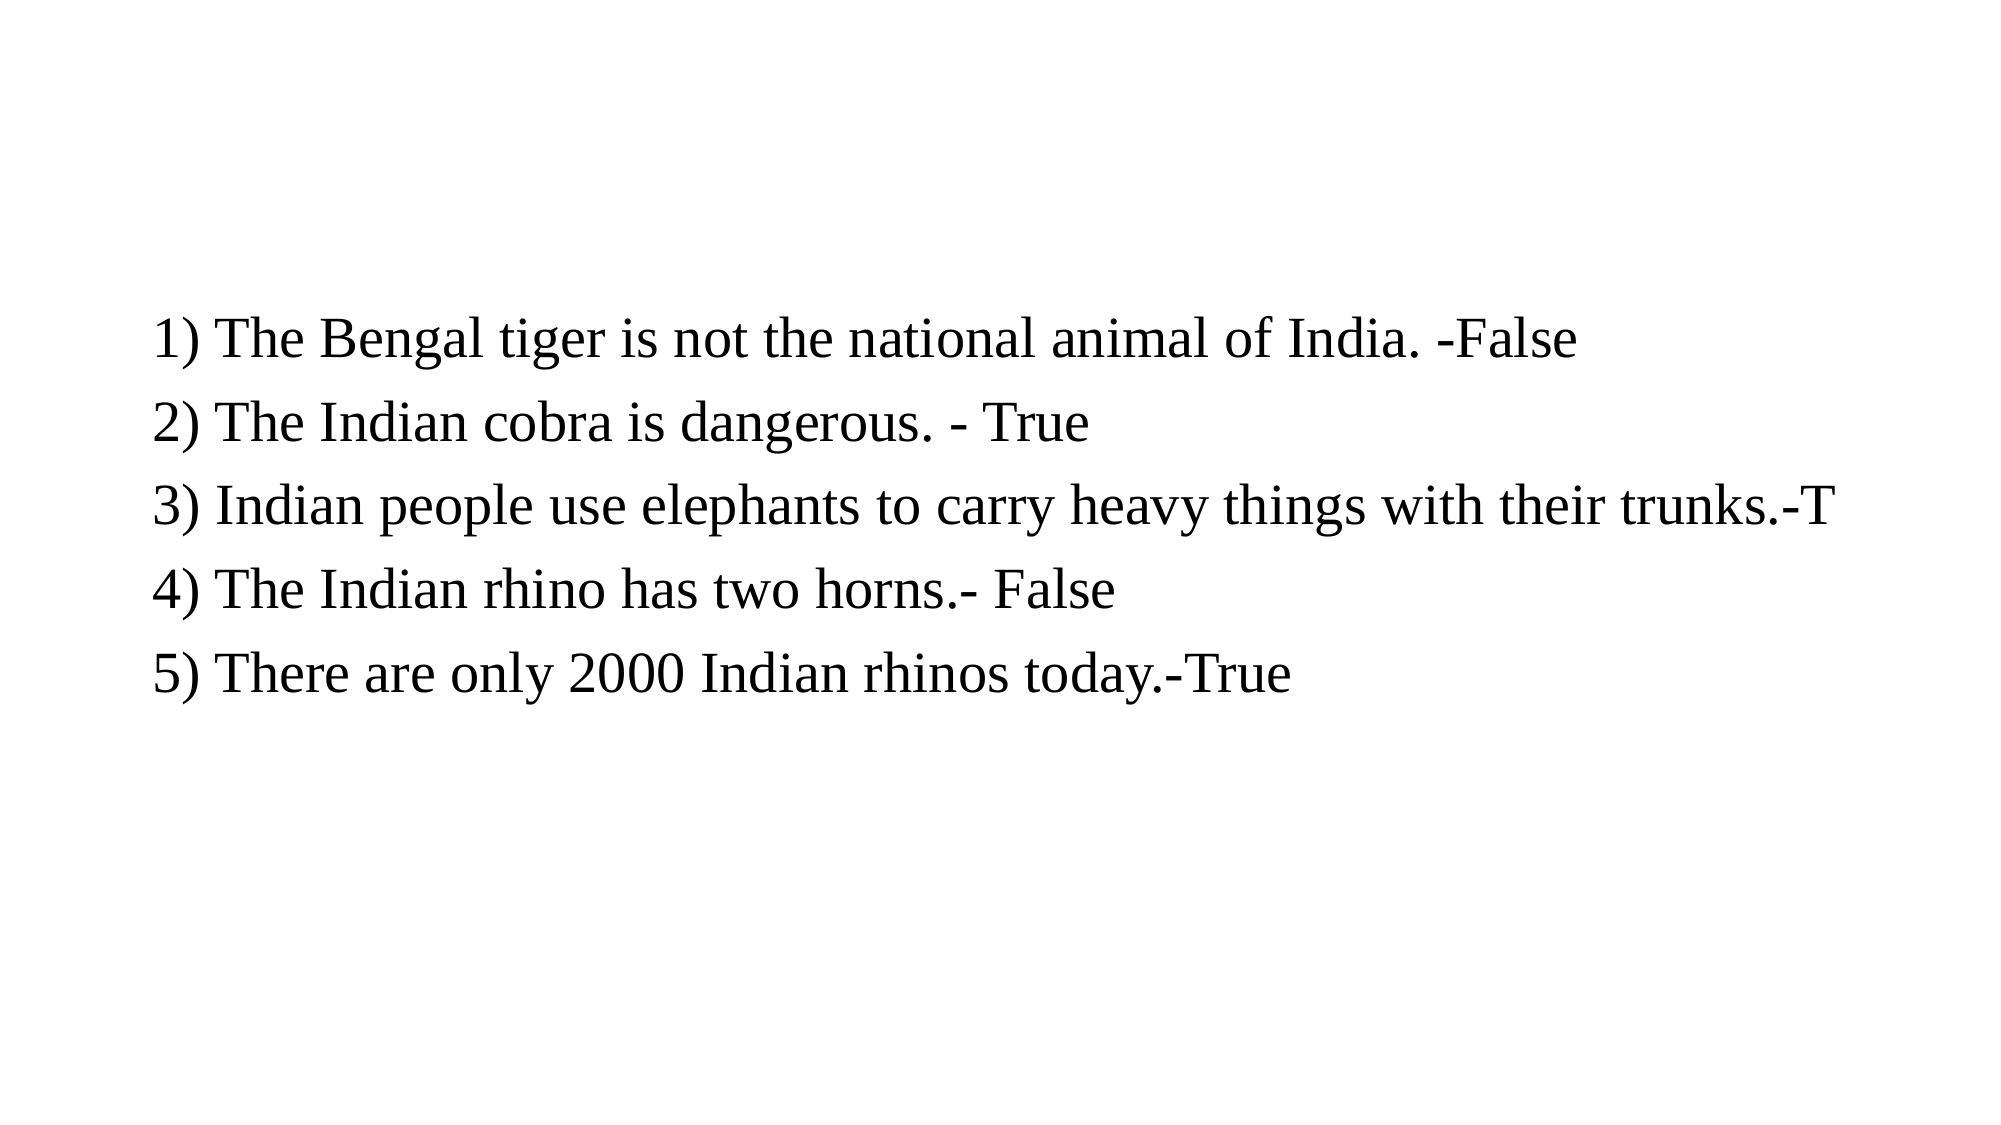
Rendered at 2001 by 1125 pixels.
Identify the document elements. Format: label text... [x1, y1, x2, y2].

list 1) The Bengal tiger is not the national animal of India. -False 2) The Indian cobra is dangerous. - True 3) Indian people use elephants to carry heavy things with their trunks.-T 4) The Indian rhino has two horns.- False 5) There are only 2000 Indian rhinos today.-True [137, 299, 1863, 1014]
